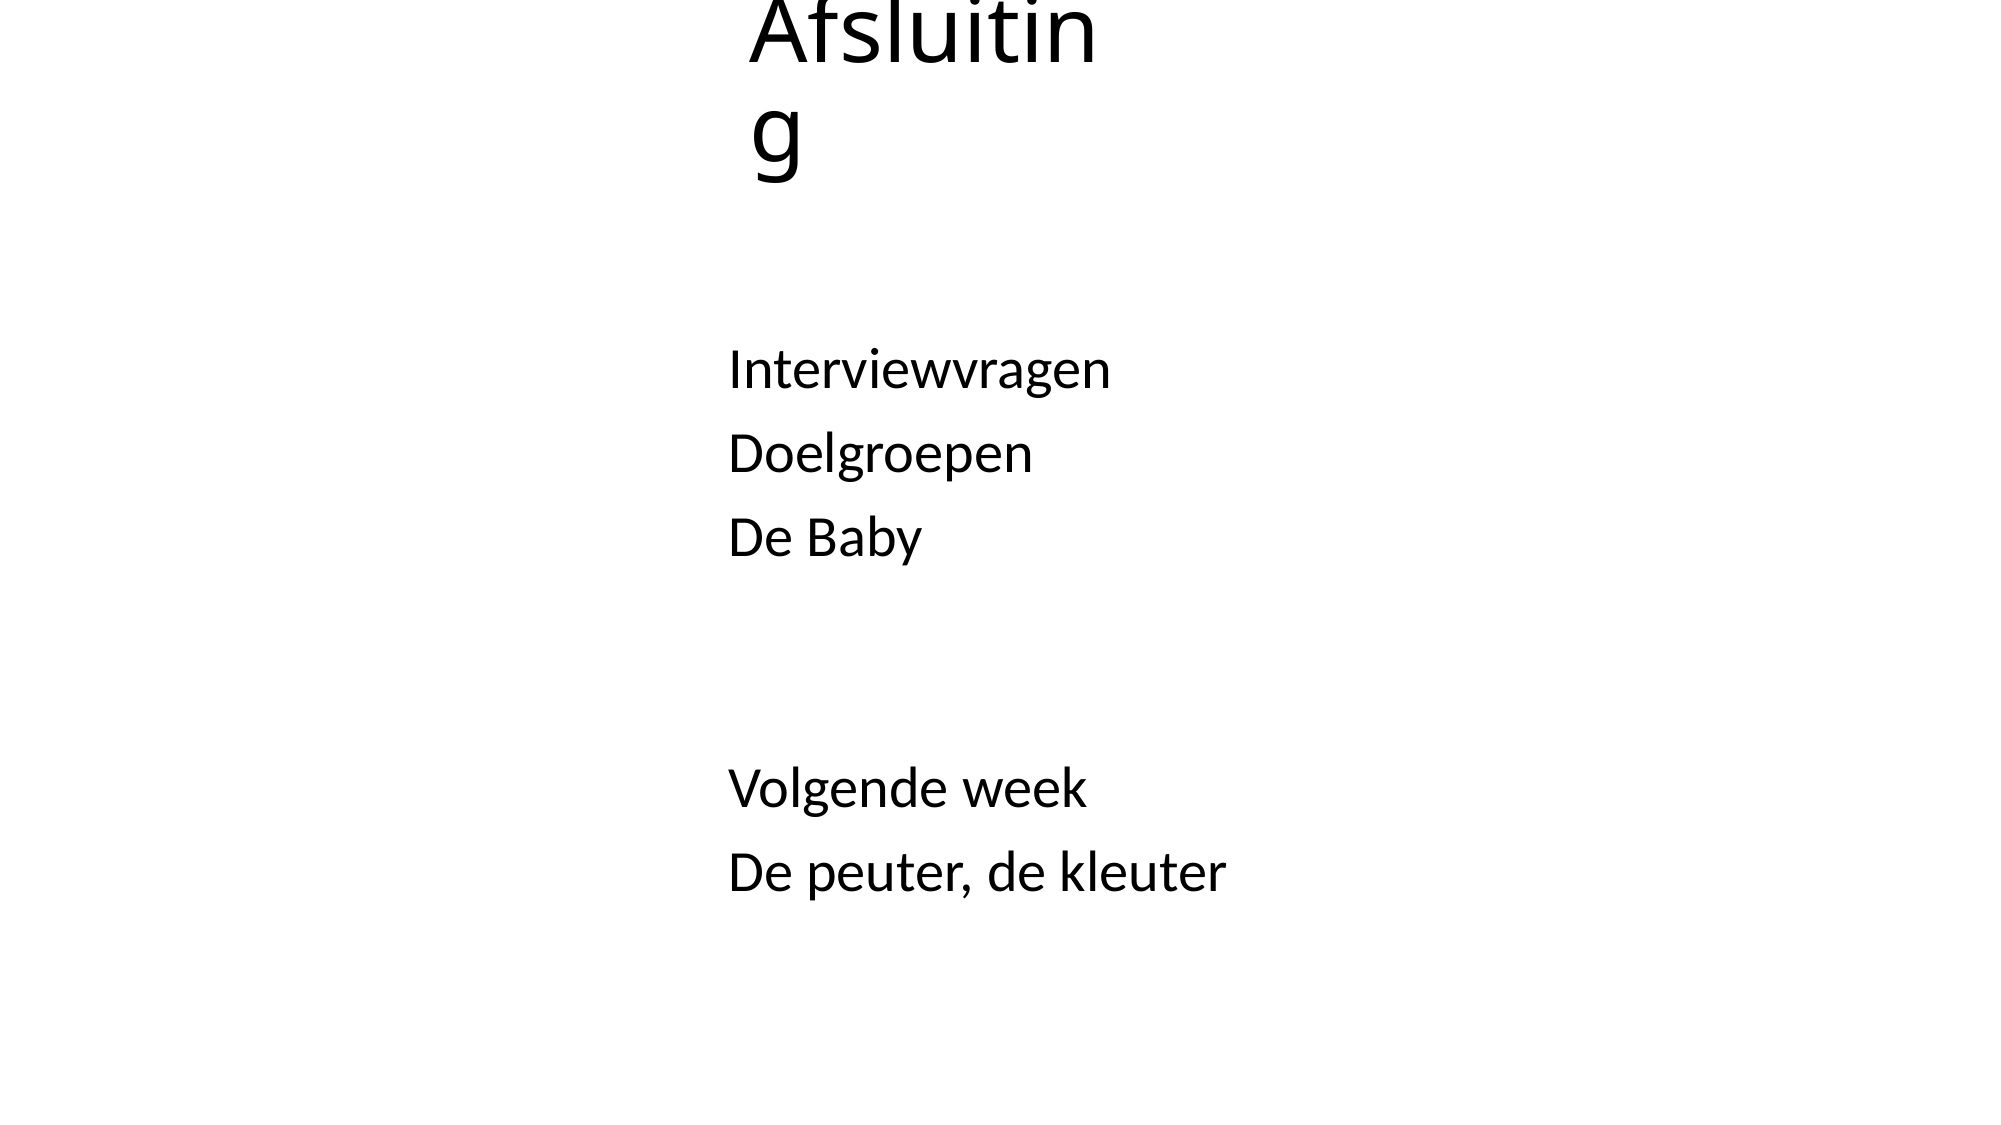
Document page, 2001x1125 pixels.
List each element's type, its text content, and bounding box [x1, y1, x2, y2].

title Afsluiting [734, 12, 1148, 152]
list Interviewvragen Doelgroepen De Baby Volgende week De peuter, de kleuter [713, 330, 1442, 1098]
